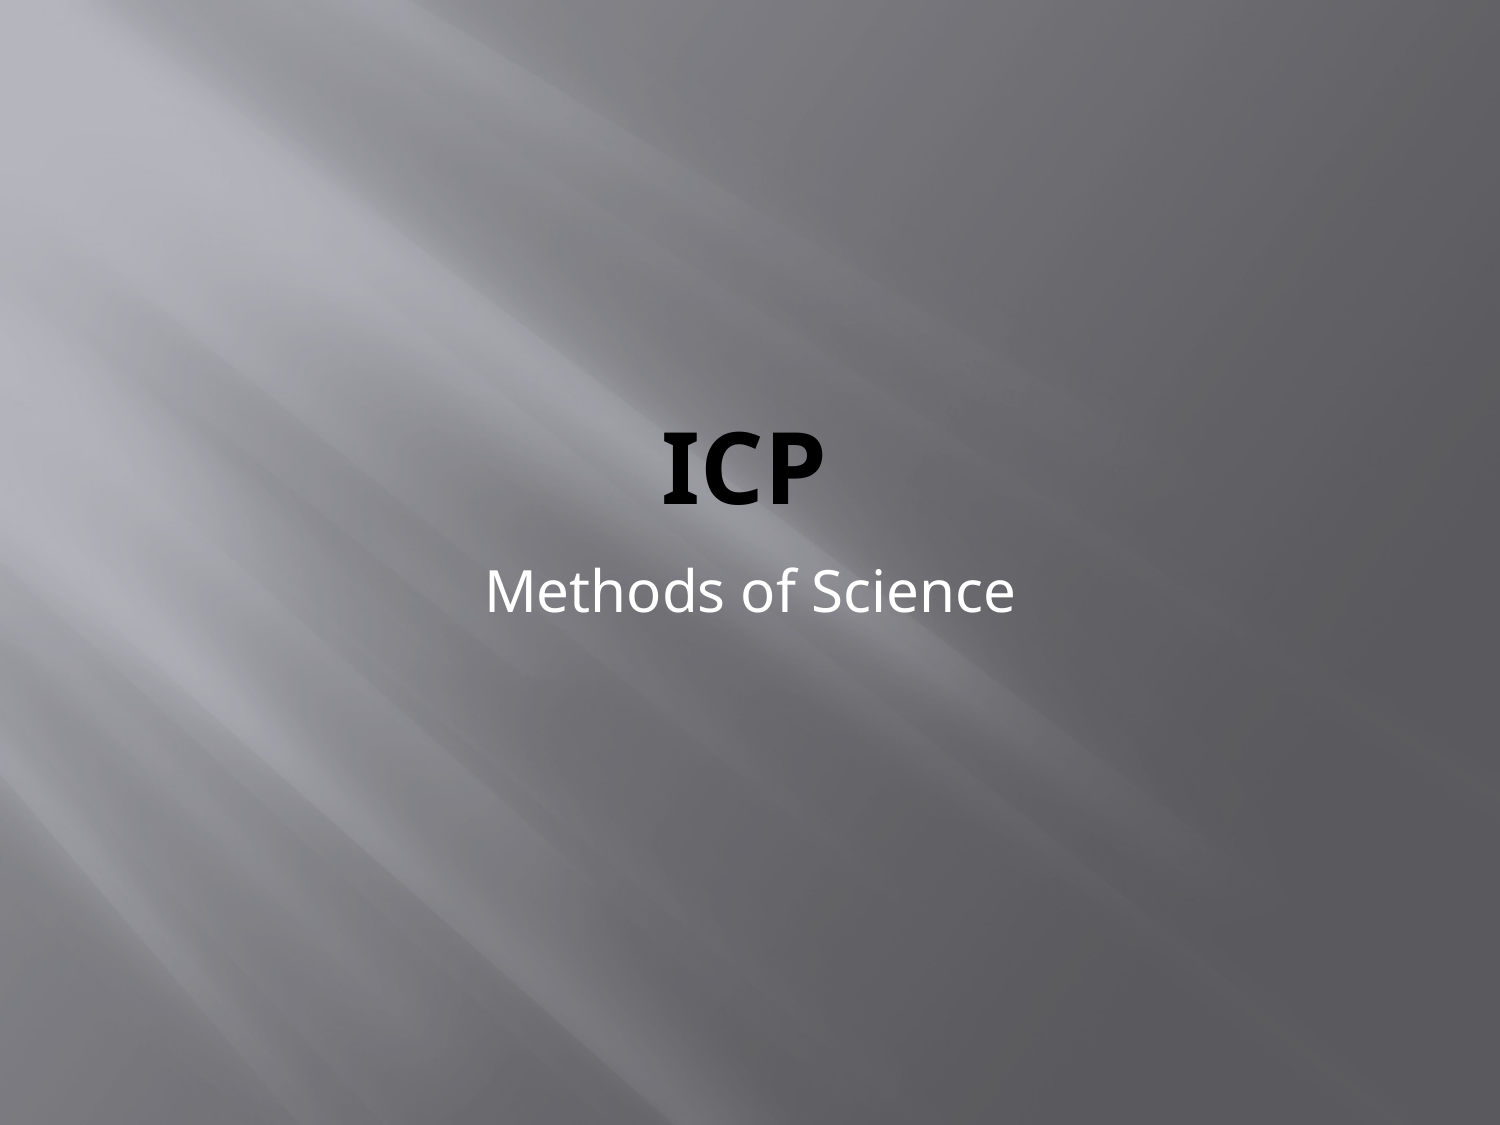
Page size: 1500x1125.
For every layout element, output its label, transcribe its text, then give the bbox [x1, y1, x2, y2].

subtitle Methods of Science [225, 546, 1275, 834]
title ICP [69, 224, 1420, 525]
